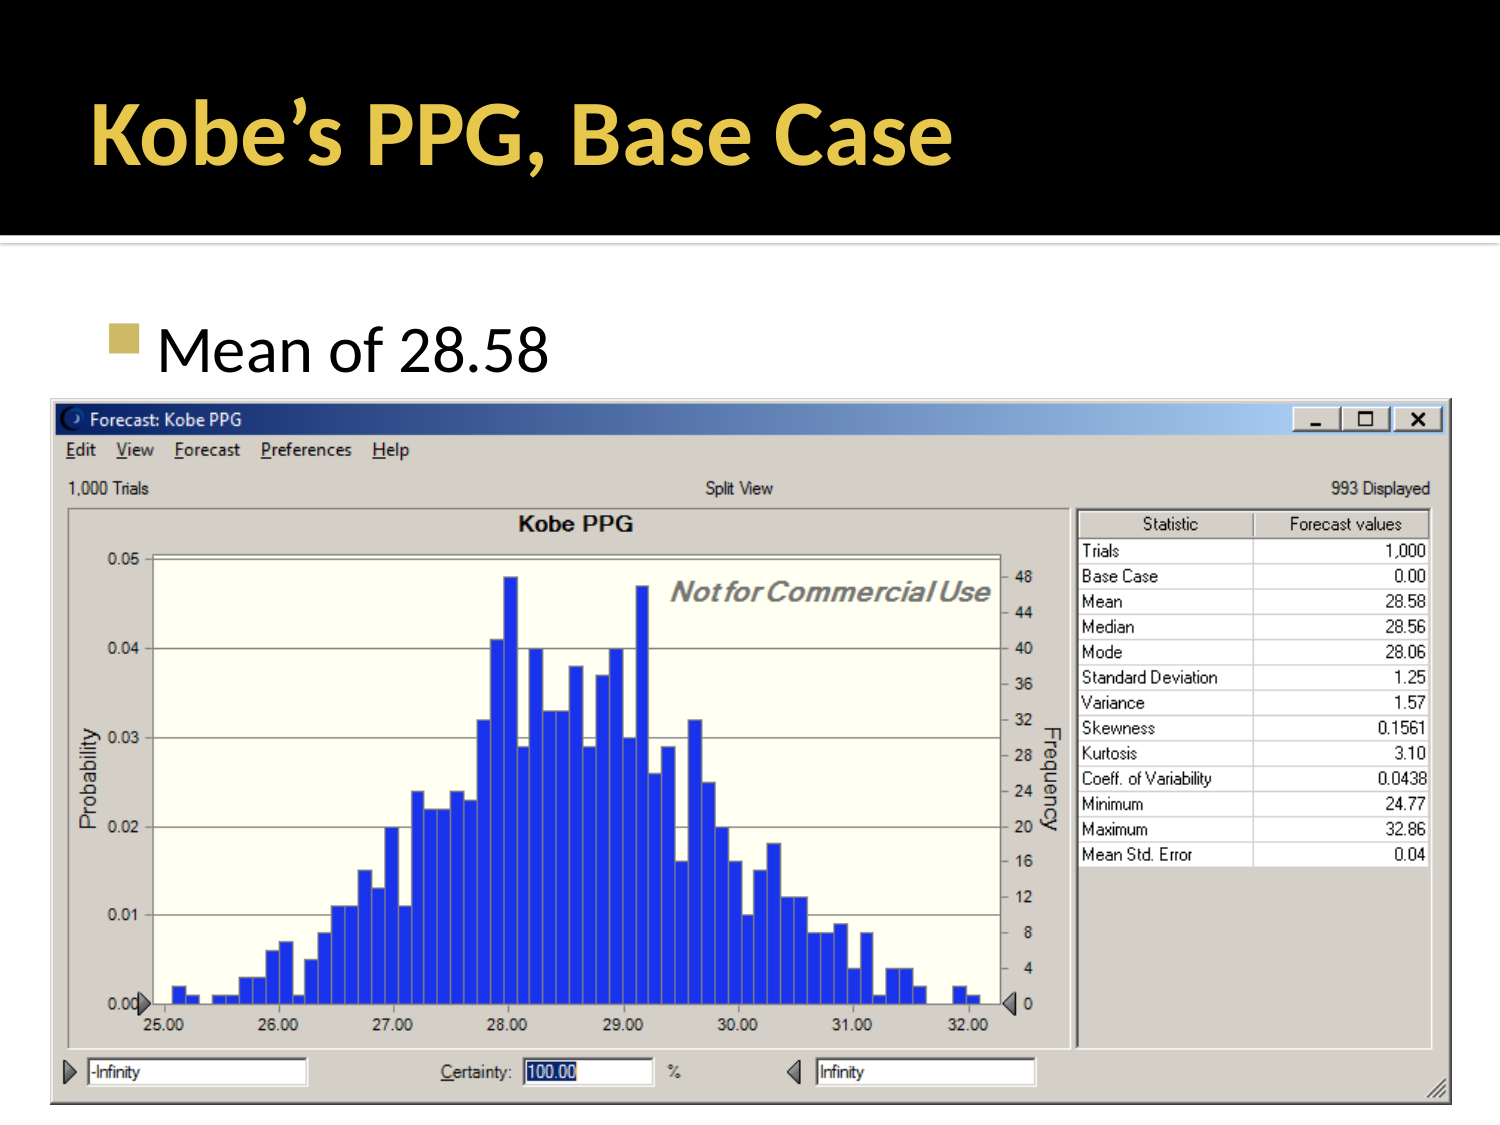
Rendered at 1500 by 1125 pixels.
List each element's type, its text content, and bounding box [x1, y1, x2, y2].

picture [49, 398, 1452, 1105]
title Kobe’s PPG, Base Case [75, 25, 1425, 231]
list Mean of 28.58 [75, 291, 1425, 396]
